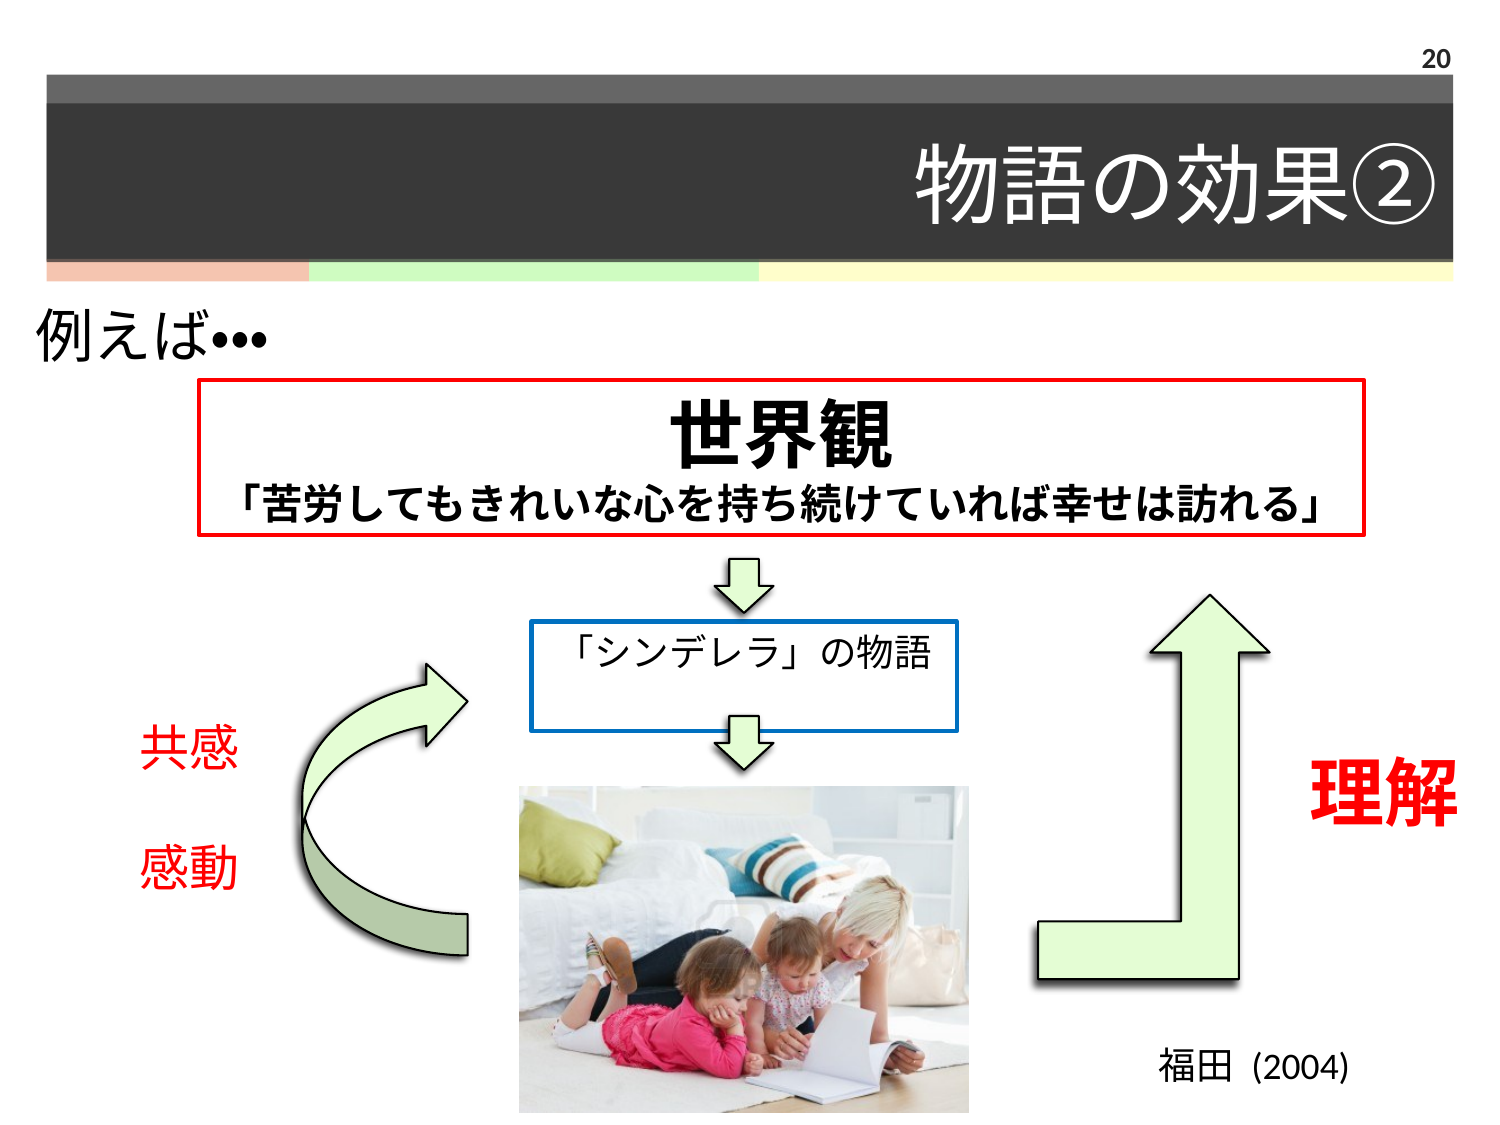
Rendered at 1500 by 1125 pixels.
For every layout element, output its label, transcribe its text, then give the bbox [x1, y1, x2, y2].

text_box [1037, 593, 1271, 981]
text_box [713, 714, 775, 771]
text_box 世界観 「苦労してもきれいな心を持ち続けていれば幸せは訪れる」 [197, 378, 1366, 537]
slide_number 20 [1362, 27, 1467, 87]
picture [519, 786, 970, 1113]
text_box [301, 662, 469, 957]
text_box [713, 557, 775, 614]
text_box 理解 [1294, 737, 1475, 843]
title 物語の効果② [46, 103, 1454, 263]
text_box 福田 (2004) [1144, 1034, 1365, 1095]
text_box 例えば・・・ [20, 291, 502, 377]
text_box 共感 感動 [124, 709, 255, 904]
text_box 「シンデレラ」の物語 [529, 619, 959, 733]
